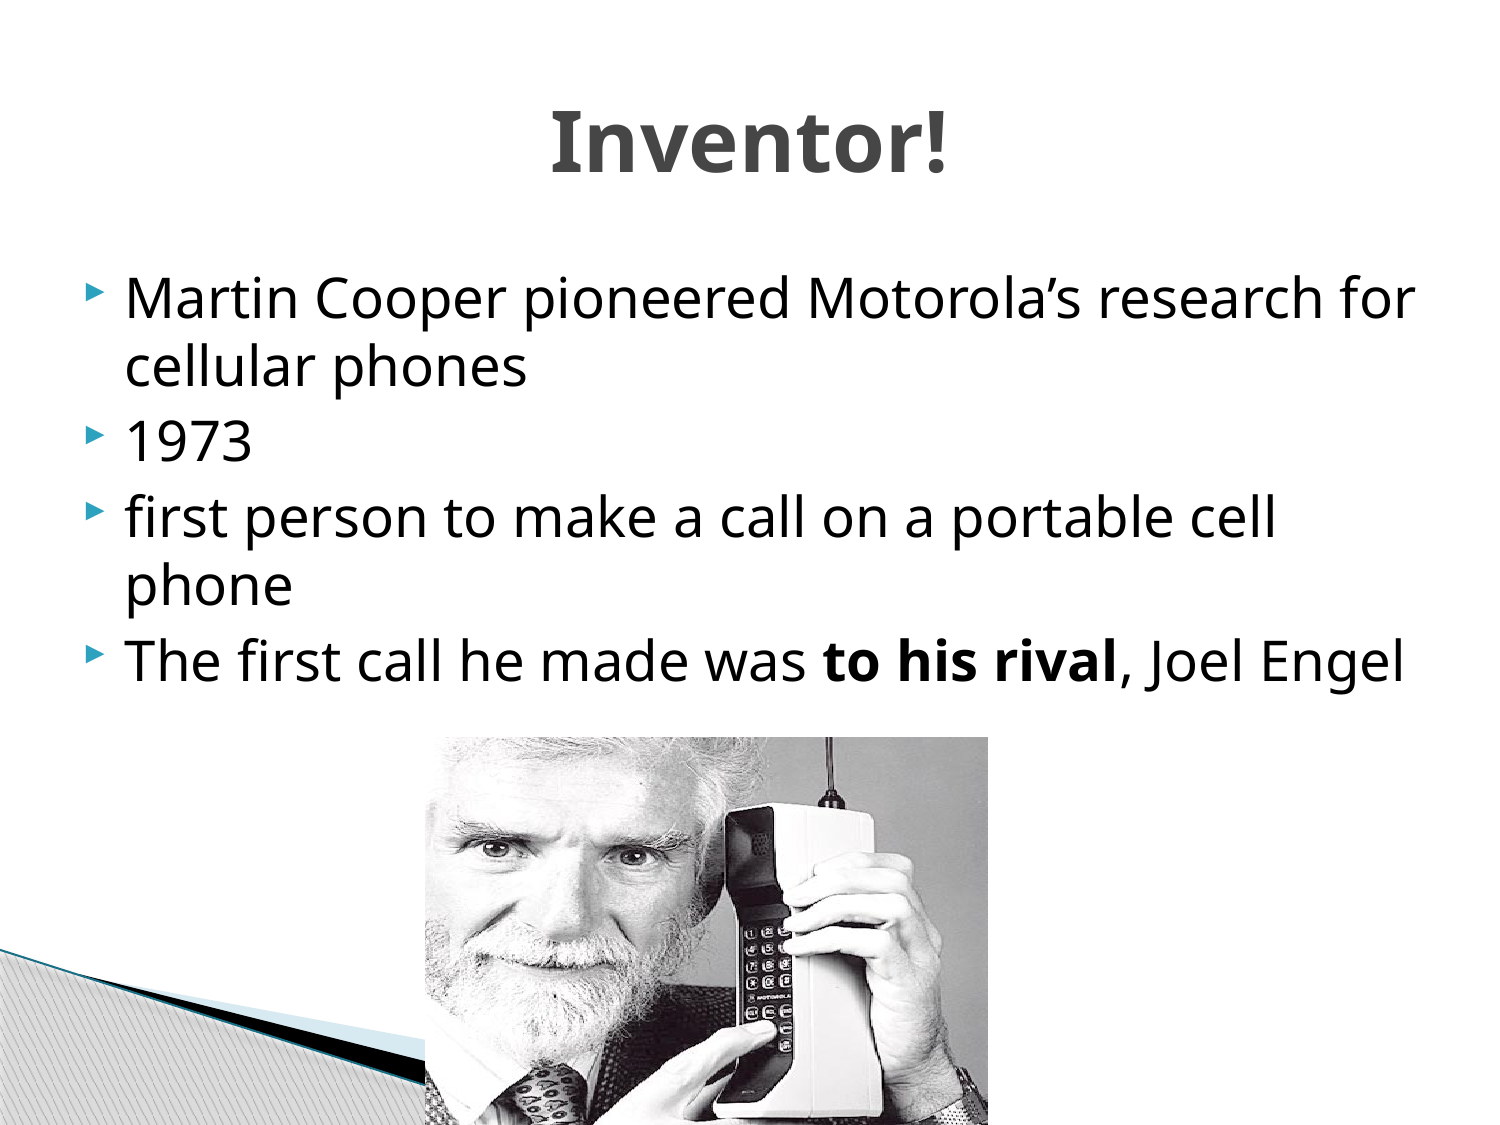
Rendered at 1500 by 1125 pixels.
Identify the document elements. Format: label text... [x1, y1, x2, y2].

list Martin Cooper pioneered Motorola’s research for cellular phones 1973 first person to make a call on a portable cell phone The first call he made was to his rival, Joel Engel [50, 254, 1475, 750]
picture [424, 737, 988, 1125]
title Inventor! [75, 45, 1425, 233]
